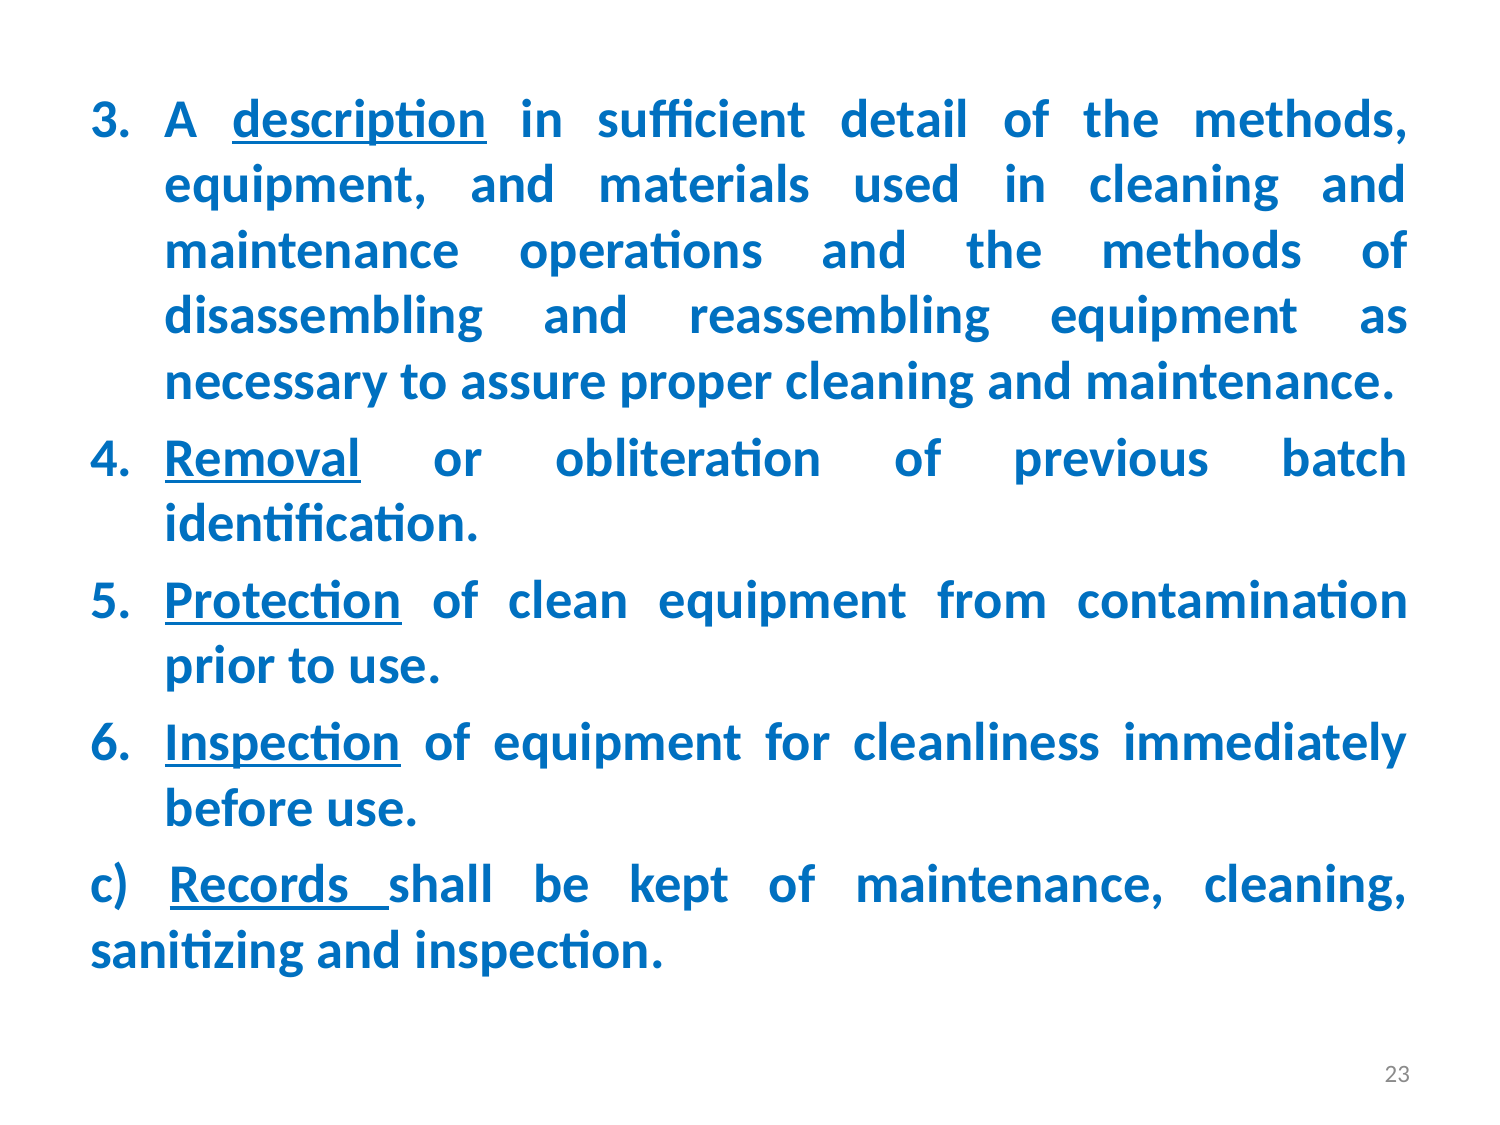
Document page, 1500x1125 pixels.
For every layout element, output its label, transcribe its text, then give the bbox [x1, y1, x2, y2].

slide_number 23 [1074, 1042, 1425, 1103]
list A description in sufficient detail of the methods, equipment, and materials used in cleaning and maintenance operations and the methods of disassembling and reassembling equipment as necessary to assure proper cleaning and maintenance. Removal or obliteration of previous batch identification. Protection of clean equipment from contamination prior to use. Inspection of equipment for cleanliness immediately before use. c) Records shall be kept of maintenance, cleaning, sanitizing and inspection. [75, 75, 1425, 1005]
